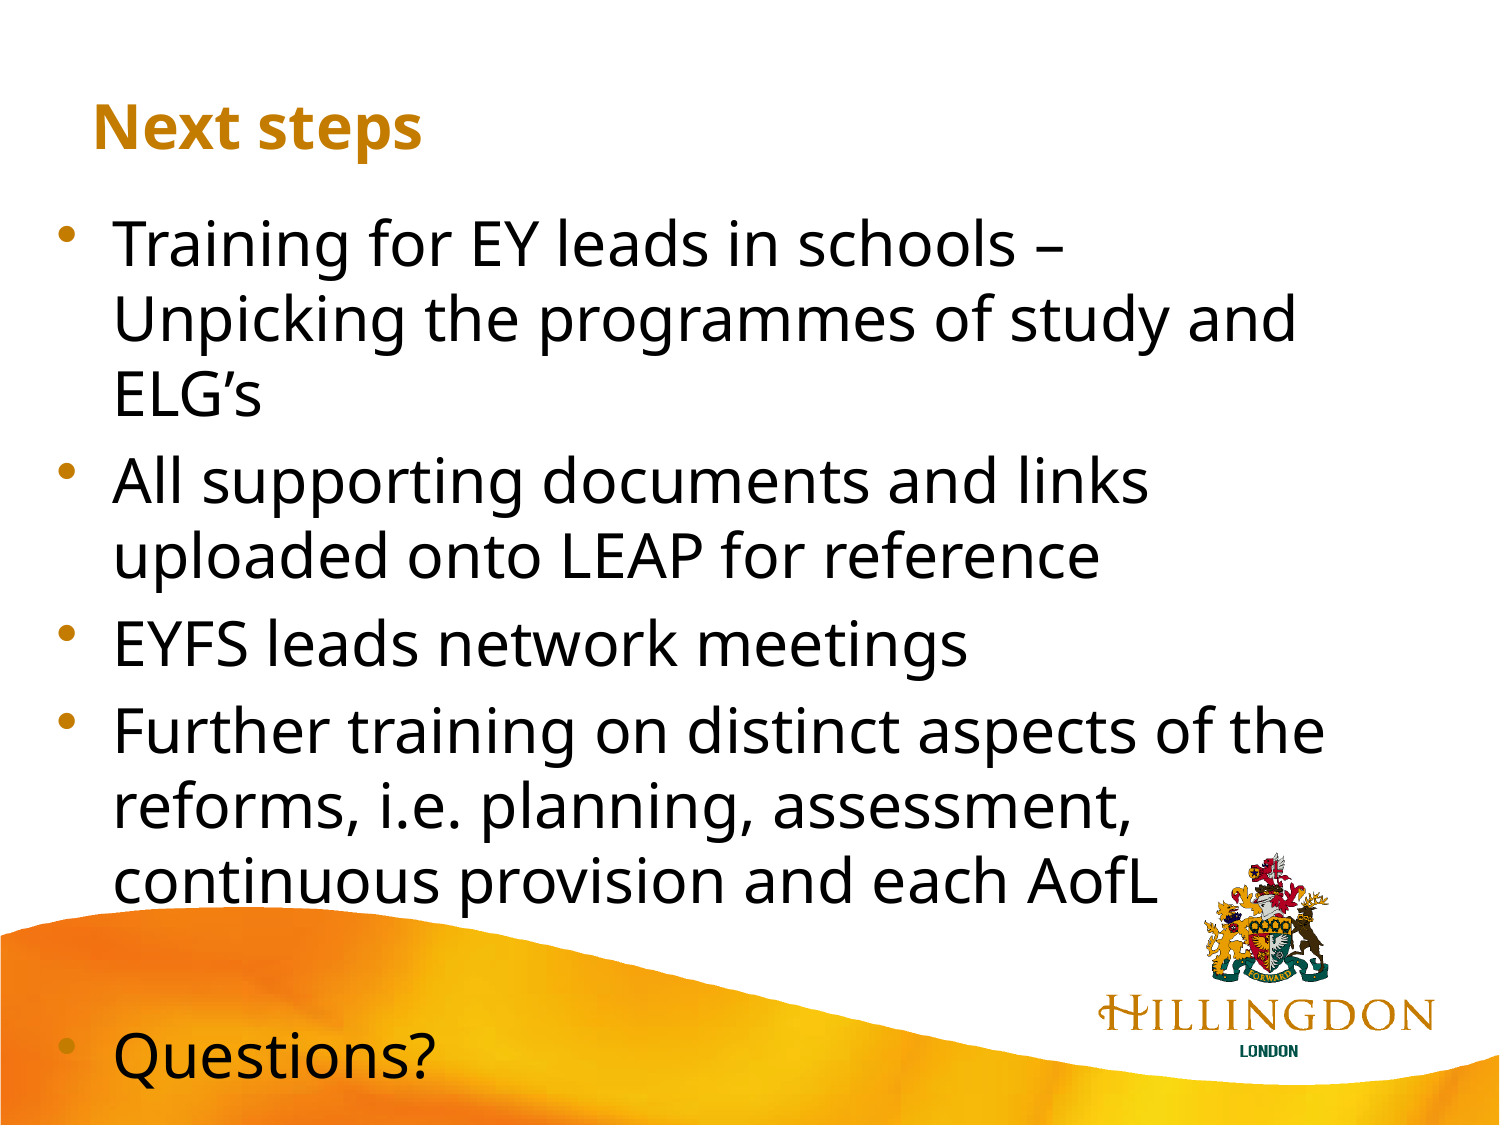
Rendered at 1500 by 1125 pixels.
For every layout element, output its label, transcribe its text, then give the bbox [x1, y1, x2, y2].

title Next steps [76, 31, 1352, 196]
picture [0, 0, 1500, 1125]
list Training for EY leads in schools – Unpicking the programmes of study and ELG’s All supporting documents and links uploaded onto LEAP for reference EYFS leads network meetings Further training on distinct aspects of the reforms, i.e. planning, assessment, continuous provision and each AofL Questions? [41, 196, 1388, 838]
